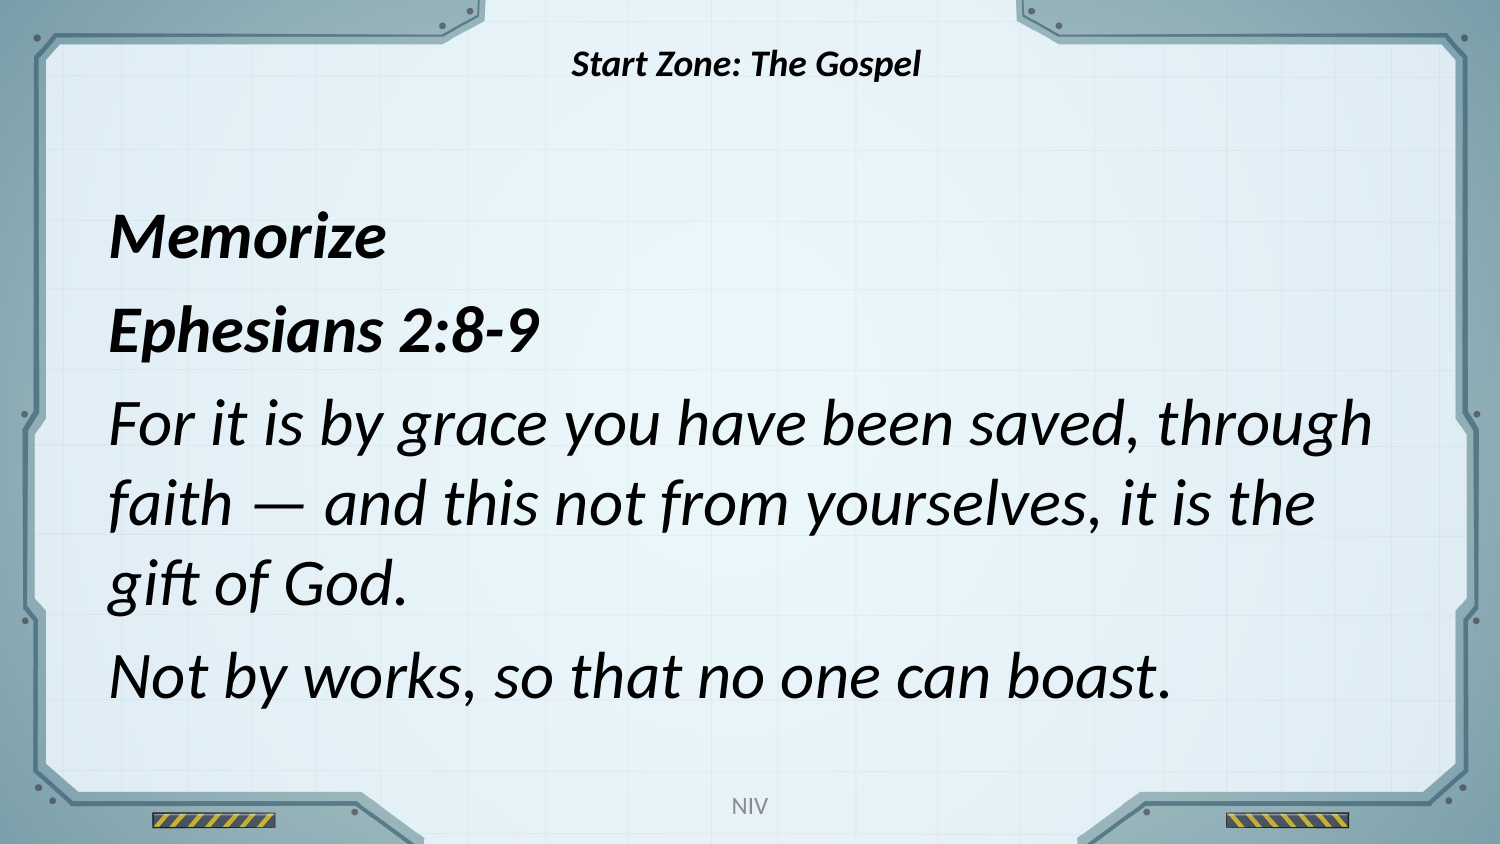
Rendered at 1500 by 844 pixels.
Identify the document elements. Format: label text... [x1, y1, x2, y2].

footer NIV [512, 782, 988, 828]
picture [0, 0, 1500, 844]
list Memorize Ephesians 2:8-9 For it is by grace you have been saved, through faith — and this not from yourselves, it is the gift of God. Not by works, so that no one can boast. [94, 173, 1407, 731]
text_box Start Zone: The Gospel [502, 31, 992, 91]
